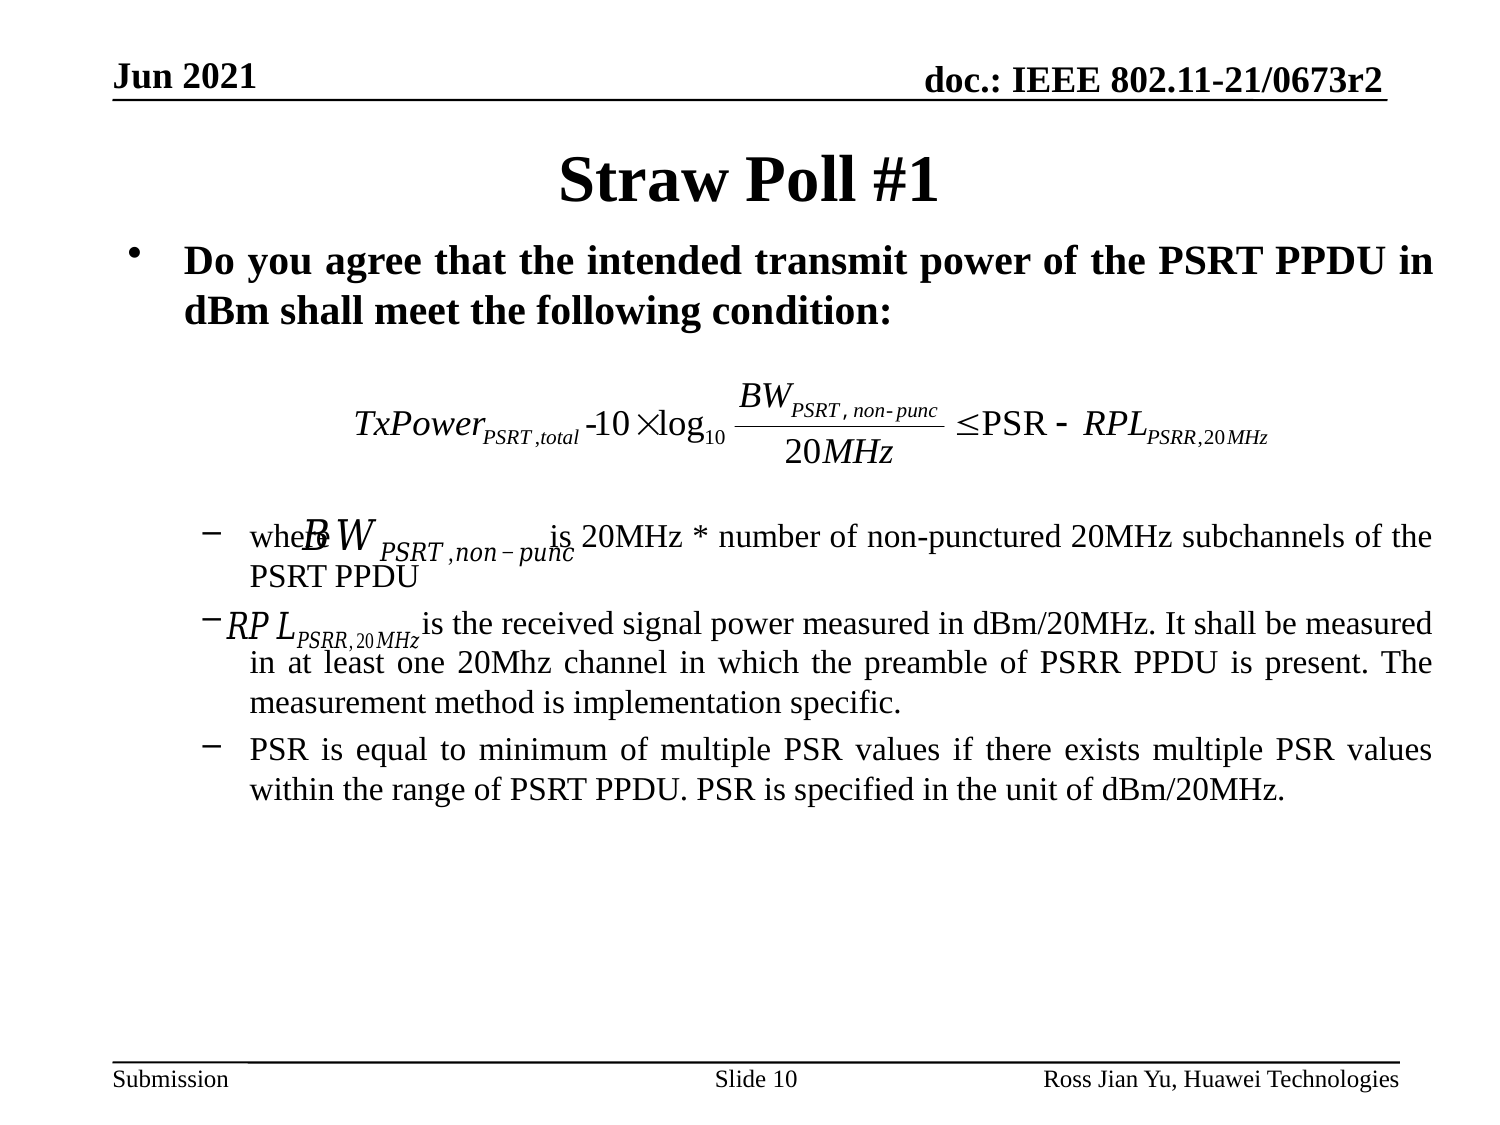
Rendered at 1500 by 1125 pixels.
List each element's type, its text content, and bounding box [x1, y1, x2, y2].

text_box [349, 371, 1279, 473]
list Do you agree that the intended transmit power of the PSRT PPDU in dBm shall meet the following condition: where is 20MHz * number of non-punctured 20MHz subchannels of the PSRT PPDU is the received signal power measured in dBm/20MHz. It shall be measured in at least one 20Mhz channel in which the preamble of PSRR PPDU is present. The measurement method is implementation specific. PSR is equal to minimum of multiple PSR values if there exists multiple PSR values within the range of PSRT PPDU. PSR is specified in the unit of dBm/20MHz. [112, 224, 1451, 1001]
title Straw Poll #1 [112, 87, 1388, 224]
slide_number Slide 10 [712, 1061, 800, 1093]
